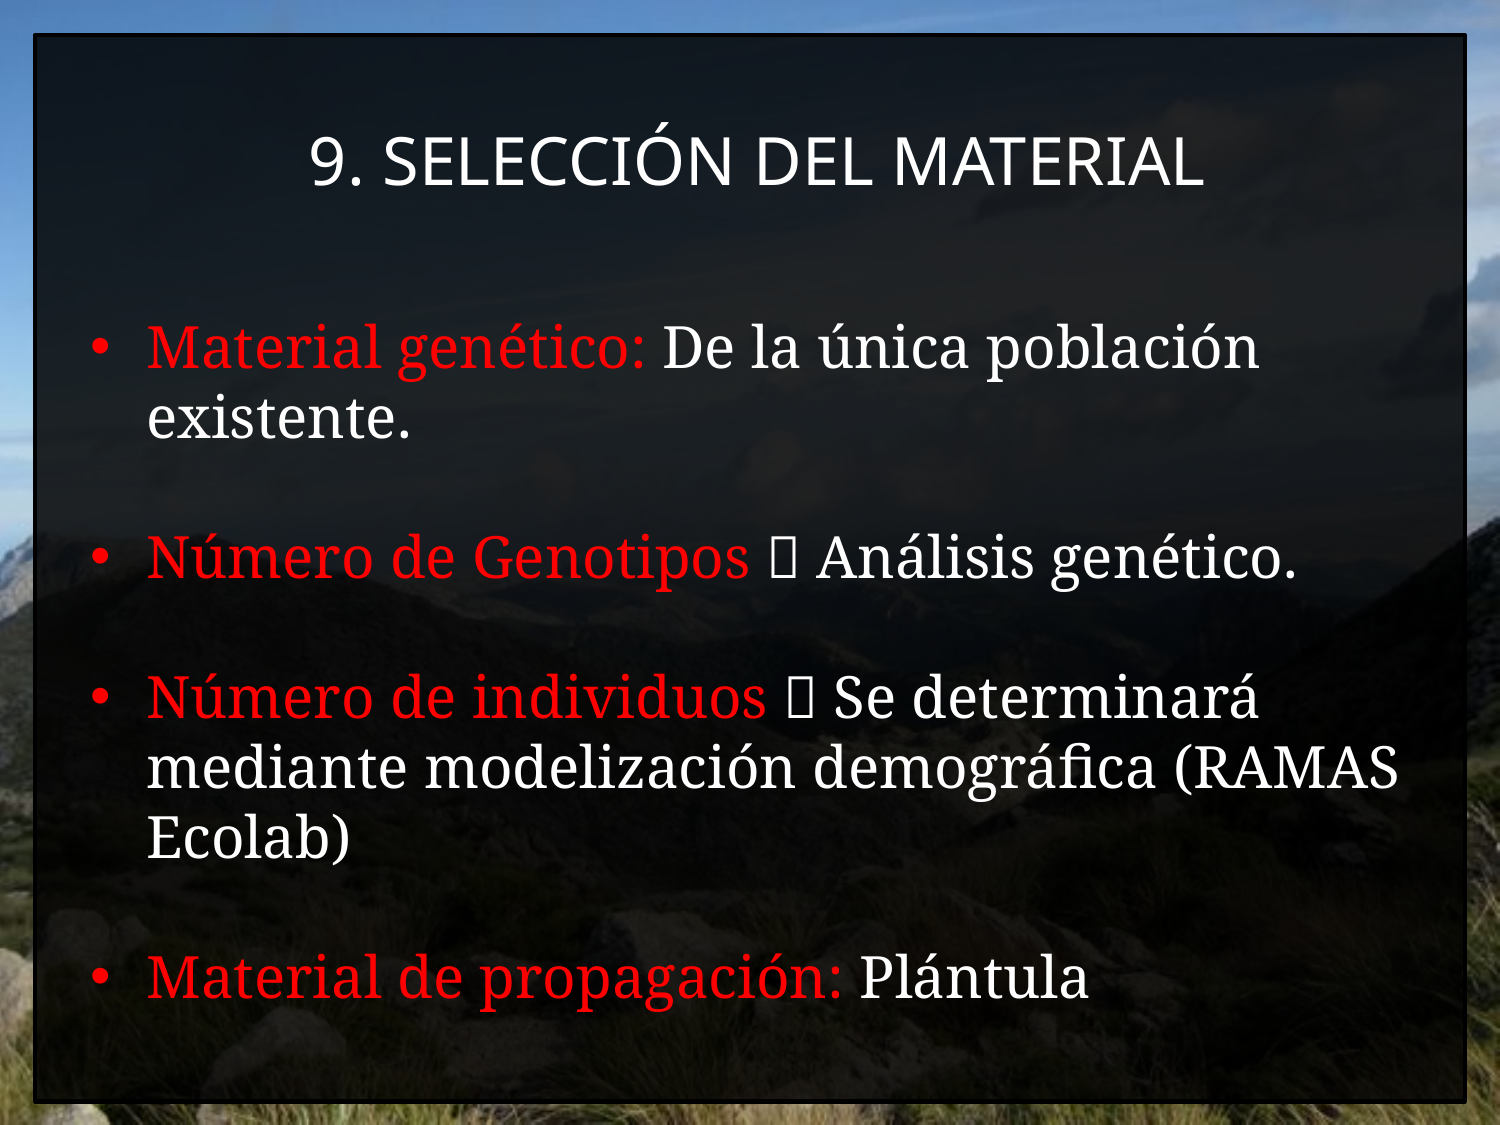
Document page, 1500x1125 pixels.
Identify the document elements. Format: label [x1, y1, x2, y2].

text_box [0, 0, 1500, 1125]
